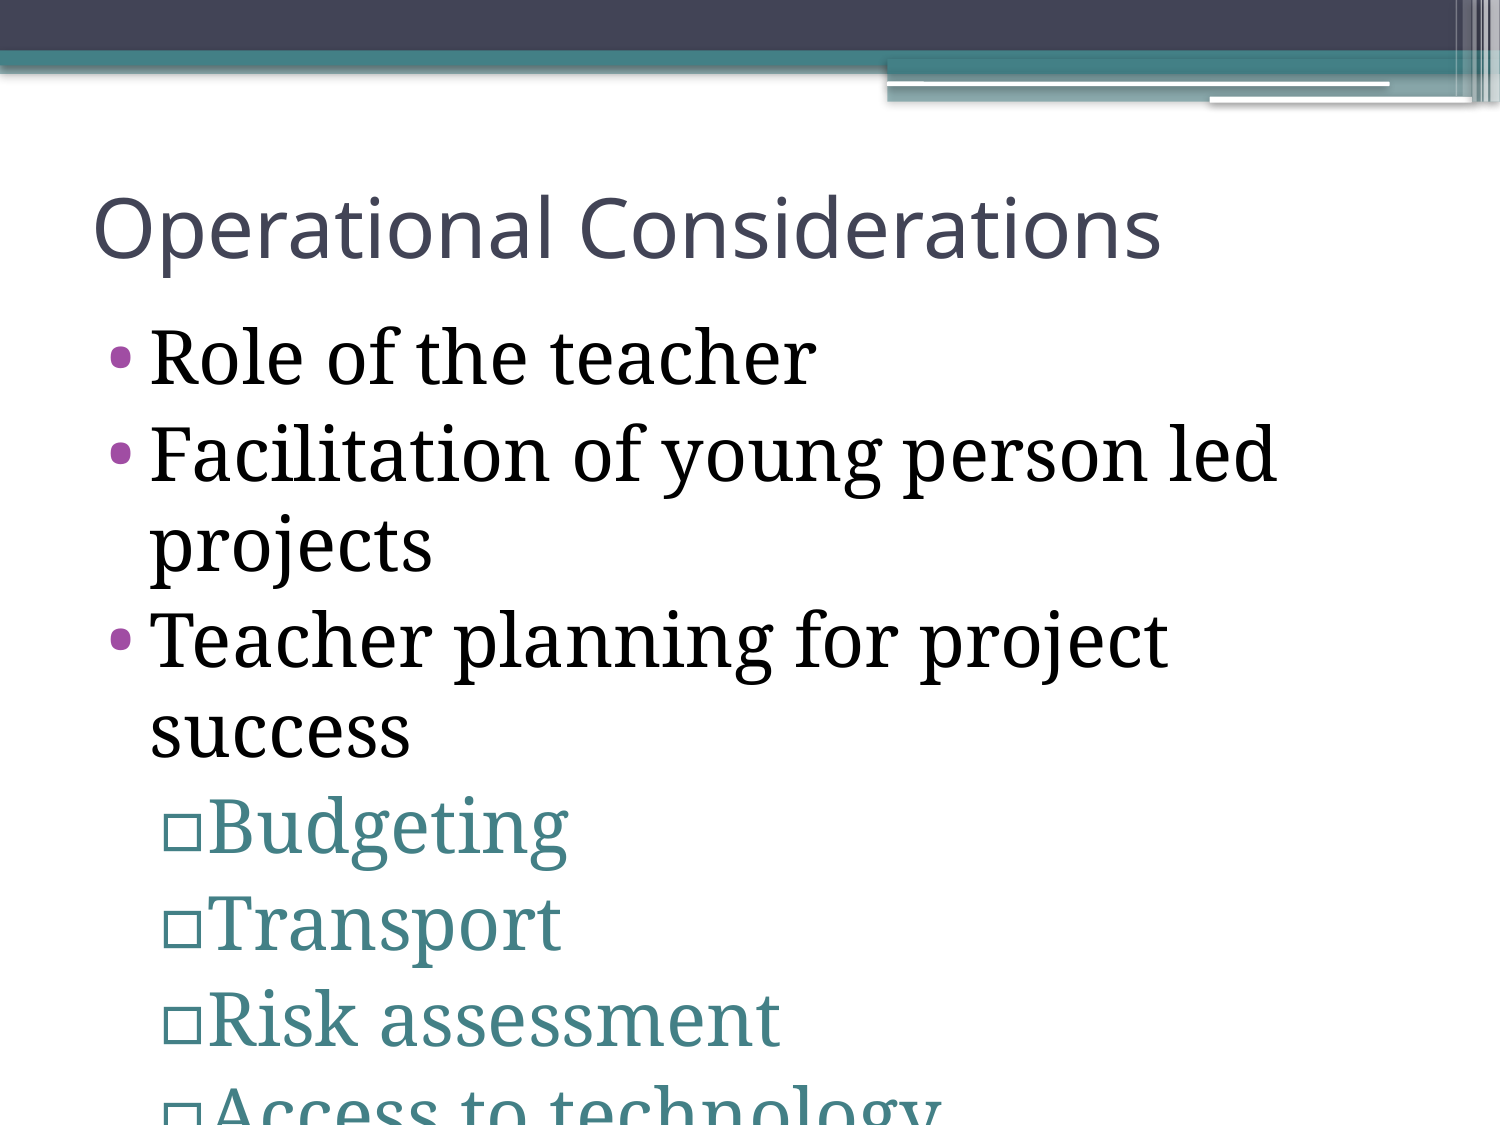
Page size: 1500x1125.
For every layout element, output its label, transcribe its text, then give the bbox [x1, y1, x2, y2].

list Role of the teacher Facilitation of young person led projects Teacher planning for project success Budgeting Transport Risk assessment Access to technology [75, 302, 1425, 1079]
title Operational Considerations [76, 137, 1427, 313]
